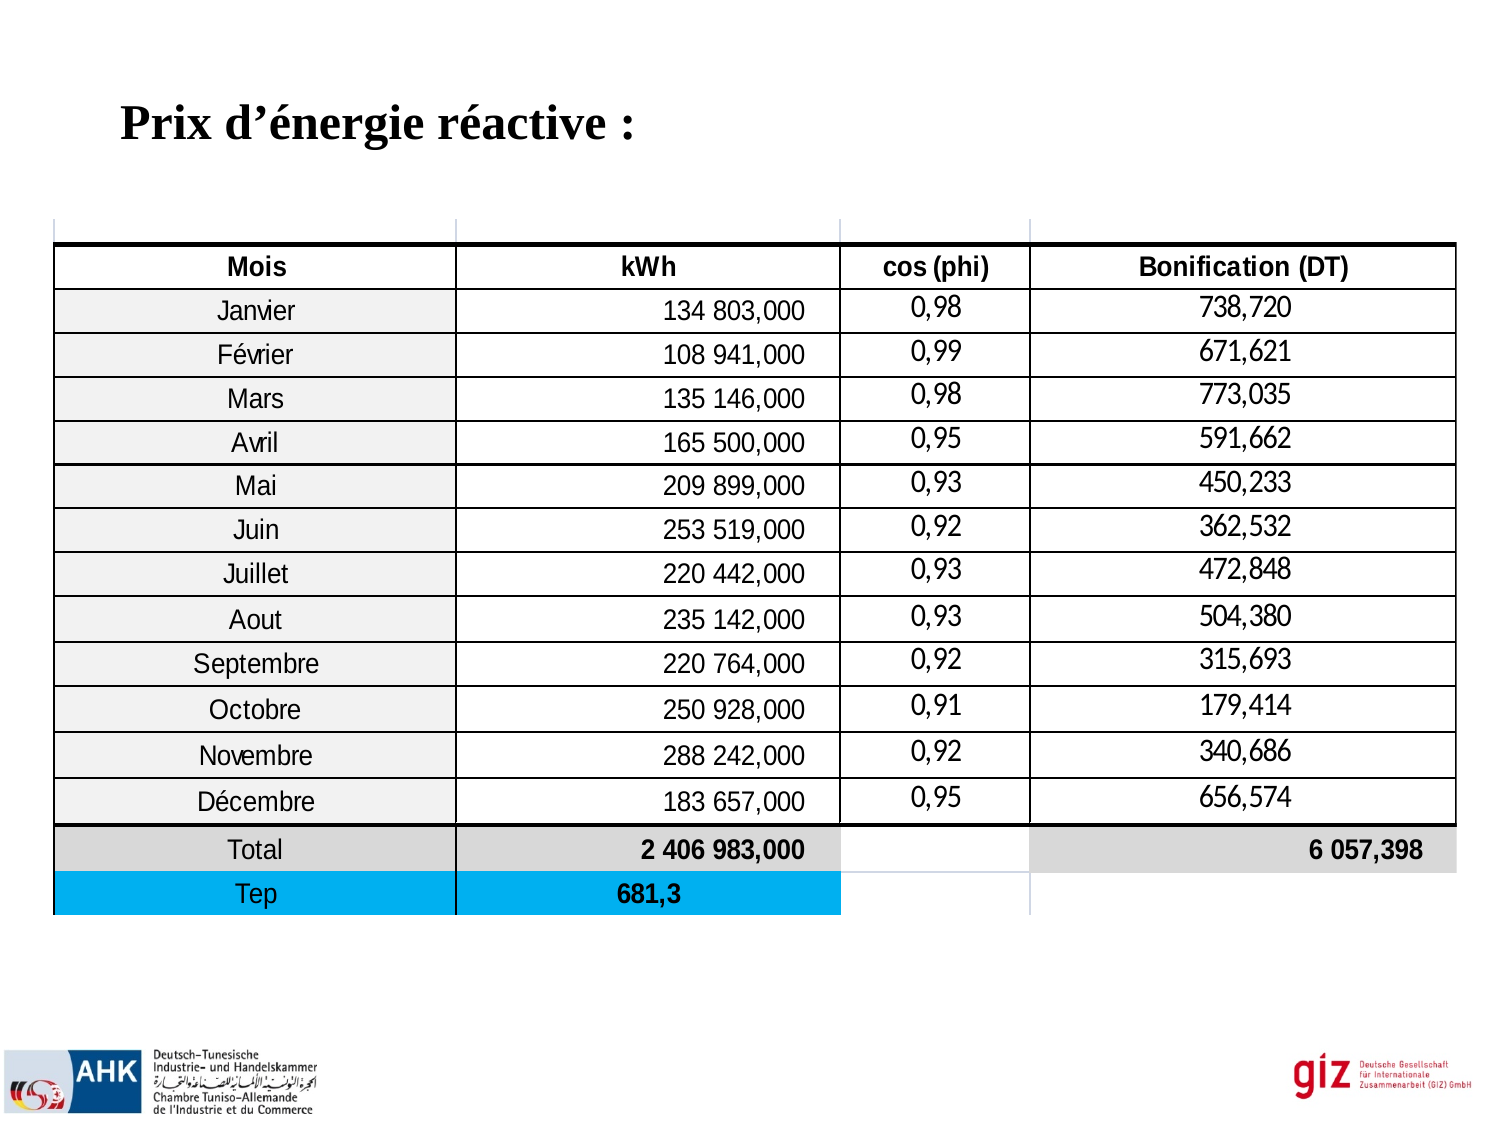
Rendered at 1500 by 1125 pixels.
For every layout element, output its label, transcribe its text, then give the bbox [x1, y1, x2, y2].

picture [1275, 1031, 1500, 1125]
text_box Prix d’énergie réactive : [105, 81, 731, 157]
picture [52, 219, 1459, 918]
picture [3, 1049, 317, 1114]
